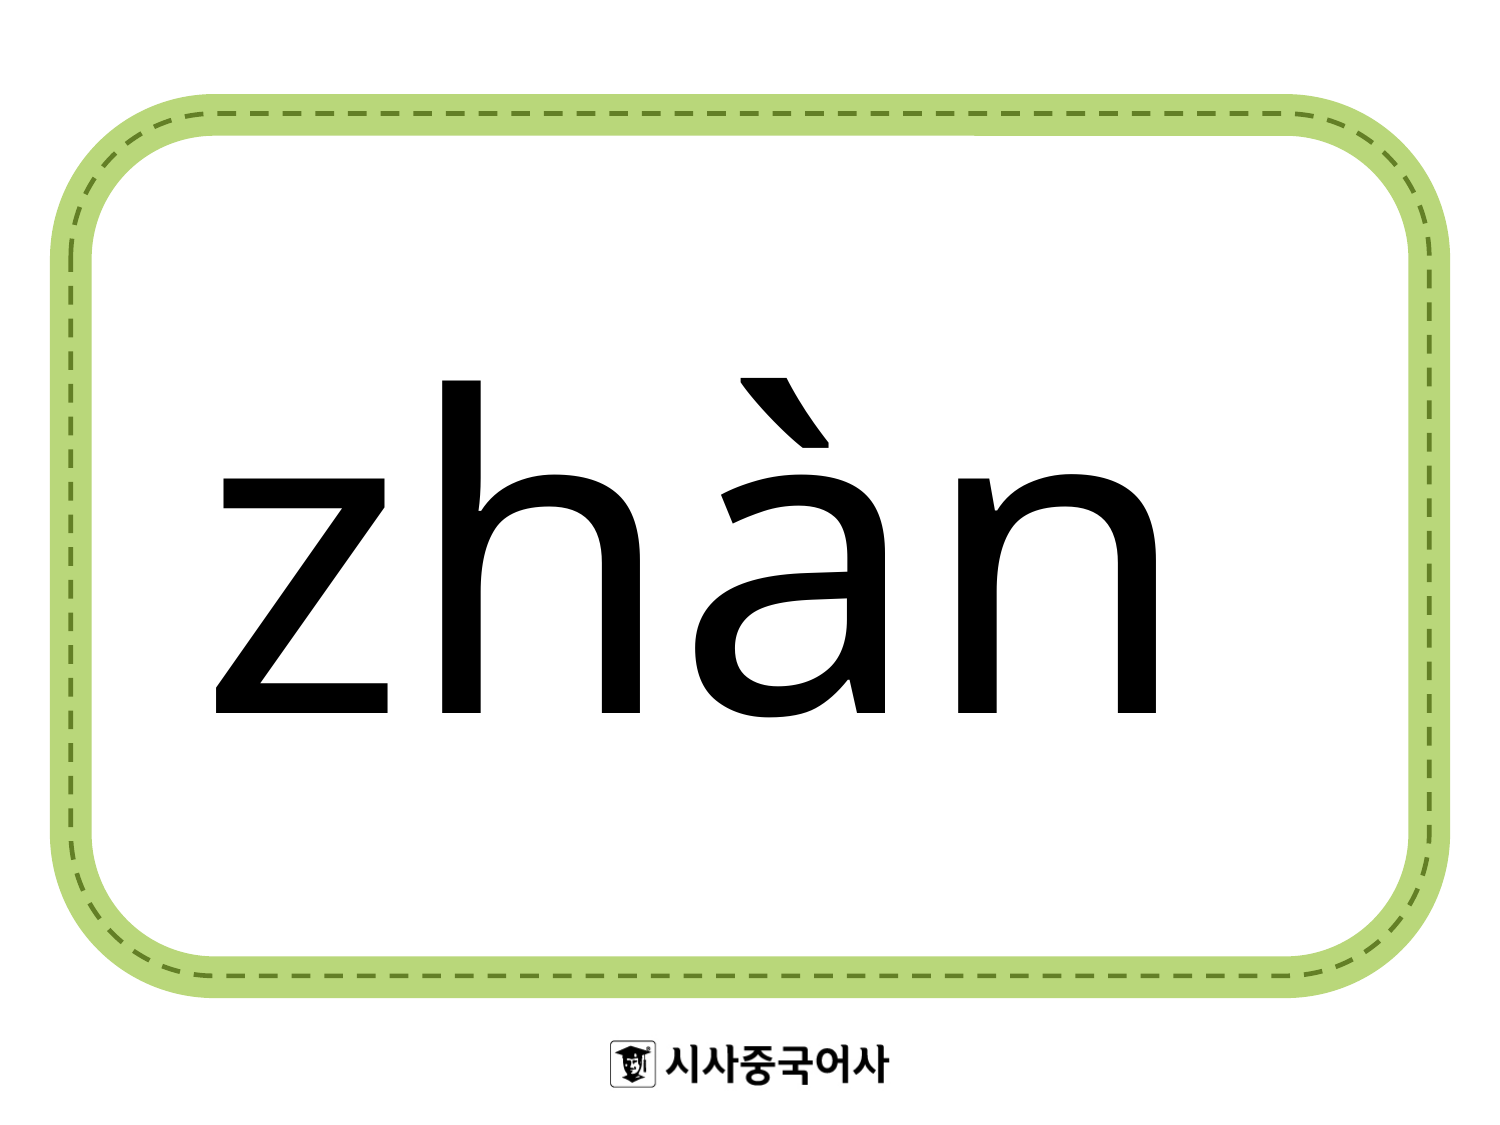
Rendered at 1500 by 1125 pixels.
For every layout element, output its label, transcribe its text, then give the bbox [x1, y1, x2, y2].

text_box zhàn [145, 207, 1354, 870]
picture [602, 1034, 898, 1094]
